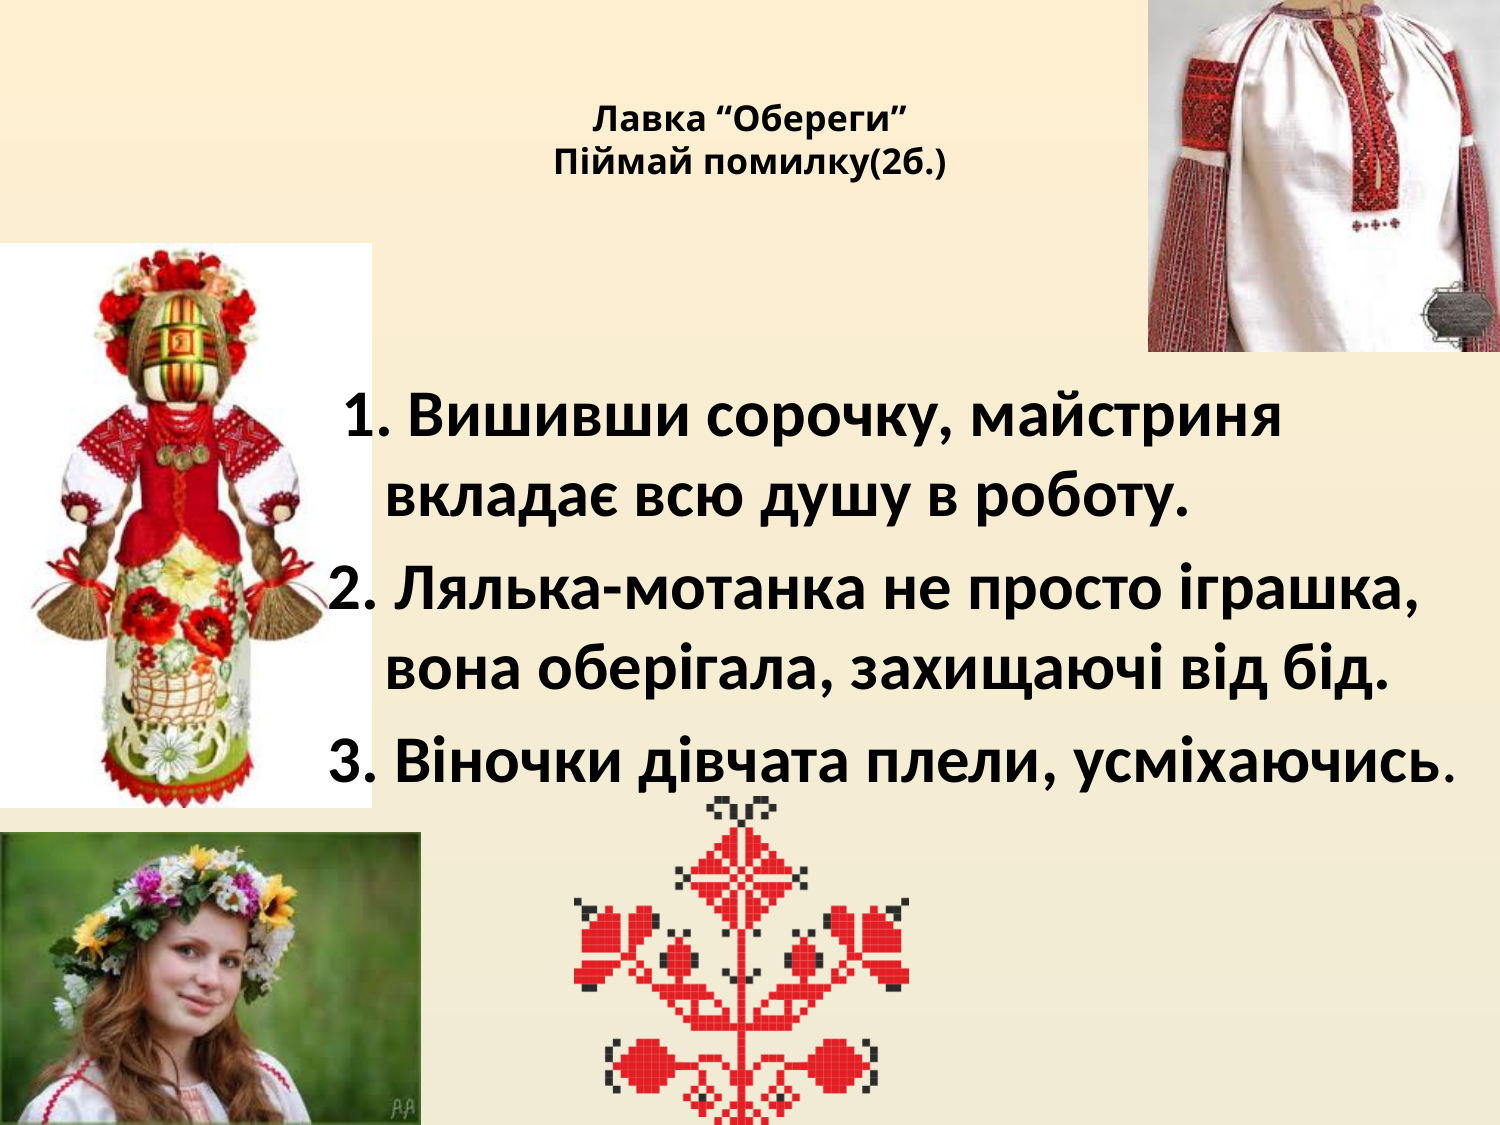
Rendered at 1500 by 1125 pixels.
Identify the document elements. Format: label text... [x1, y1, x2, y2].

picture [574, 851, 909, 1125]
picture [0, 832, 421, 1125]
picture [1148, 0, 1500, 352]
list 1. Вишивши сорочку, майстриня вкладає всю душу в роботу. 2. Лялька-мотанка не просто іграшка, вона оберігала, захищаючі від бід. 3. Віночки дівчата плели, усміхаючись. [312, 361, 1500, 851]
title Лавка “Обереги” Піймай помилку(2б.) [74, 44, 1143, 233]
picture [0, 243, 373, 809]
